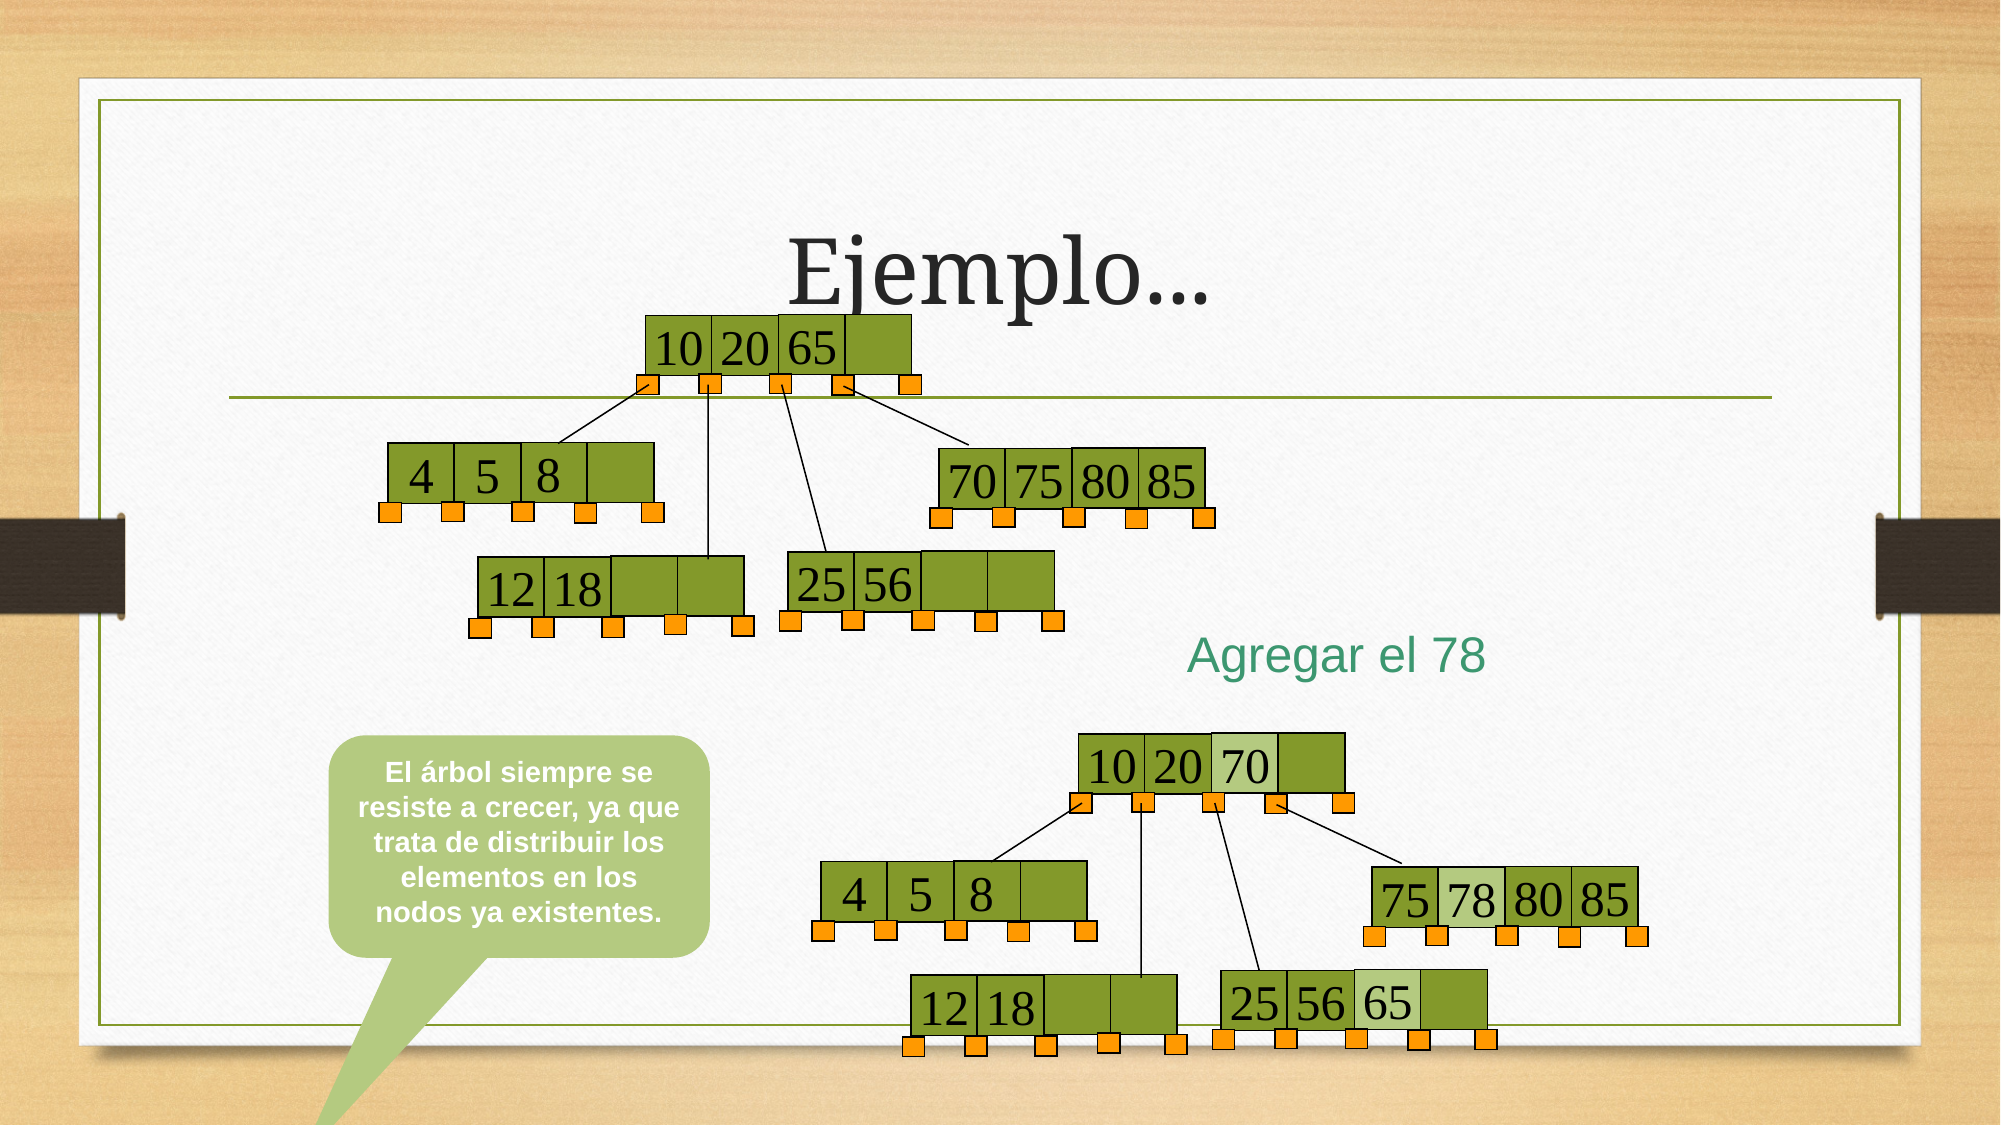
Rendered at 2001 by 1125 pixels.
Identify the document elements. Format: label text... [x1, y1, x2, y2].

text_box [1475, 1029, 1498, 1050]
text_box [1277, 733, 1345, 794]
text_box [832, 375, 855, 396]
text_box 4 [387, 443, 453, 504]
text_box 56 [1287, 970, 1354, 1031]
text_box 8 [954, 860, 1020, 922]
text_box 65 [778, 314, 844, 375]
text_box 5 [886, 861, 954, 922]
text_box [677, 556, 745, 617]
text_box 25 [1221, 970, 1287, 1031]
text_box [611, 556, 677, 617]
text_box 75 [1371, 867, 1437, 928]
text_box 25 [788, 551, 854, 612]
text_box [1192, 508, 1215, 528]
text_box [531, 617, 554, 638]
text_box [921, 551, 987, 612]
text_box [1035, 1036, 1058, 1056]
text_box [1212, 1029, 1235, 1050]
text_box [587, 442, 655, 503]
picture [0, 0, 2001, 1125]
text_box 20 [1144, 733, 1211, 794]
text_box [974, 611, 997, 632]
text_box [1425, 925, 1448, 946]
text_box 5 [453, 443, 521, 504]
text_box [699, 373, 722, 394]
text_box [930, 508, 953, 528]
text_box 85 [1571, 866, 1639, 927]
text_box 78 [1437, 867, 1505, 928]
text_box 12 [910, 975, 977, 1036]
text_box [1265, 793, 1288, 814]
text_box [574, 503, 597, 524]
text_box [441, 501, 464, 522]
text_box [1132, 792, 1155, 813]
text_box [731, 616, 754, 636]
text_box [899, 374, 922, 395]
text_box [1407, 1030, 1430, 1051]
text_box [964, 1036, 987, 1056]
text_box 85 [1138, 447, 1206, 509]
text_box [1558, 927, 1581, 948]
text_box 10 [645, 315, 711, 376]
text_box [1420, 969, 1488, 1030]
text_box 20 [711, 315, 778, 376]
text_box 70 [1211, 733, 1277, 794]
text_box [1164, 1034, 1187, 1055]
text_box [1110, 974, 1178, 1035]
text_box [1044, 974, 1110, 1035]
text_box [902, 1037, 925, 1057]
title Ejemplo... [212, 161, 1788, 375]
text_box 12 [477, 556, 543, 617]
text_box 80 [1072, 447, 1138, 509]
text_box [844, 314, 912, 375]
text_box [1625, 926, 1648, 947]
text_box 8 [521, 442, 587, 503]
text_box [641, 502, 664, 523]
text_box 80 [1505, 866, 1571, 927]
text_box [1125, 508, 1148, 529]
text_box [1202, 792, 1225, 813]
text_box [1007, 921, 1030, 942]
text_box 18 [977, 975, 1045, 1036]
text_box [945, 920, 968, 941]
text_box [1020, 860, 1088, 922]
text_box 56 [854, 551, 921, 612]
text_box [992, 507, 1015, 528]
text_box [636, 374, 659, 395]
text_box [664, 614, 687, 635]
text_box 18 [543, 556, 611, 617]
text_box [602, 617, 625, 638]
text_box 70 [938, 448, 1004, 509]
text_box [1345, 1028, 1368, 1049]
text_box Agregar el 78 [1172, 615, 1502, 691]
text_box [469, 618, 492, 639]
text_box [912, 610, 935, 631]
text_box 10 [1078, 733, 1144, 794]
text_box [1275, 1028, 1298, 1049]
text_box [874, 920, 897, 941]
text_box [1069, 793, 1092, 813]
text_box [379, 502, 402, 523]
text_box 4 [820, 861, 886, 922]
text_box El árbol siempre se resiste a crecer, ya que trata de distribuir los elementos en los nodos ya existentes. [315, 735, 710, 1125]
text_box [1332, 793, 1355, 813]
text_box [1363, 926, 1386, 947]
text_box [841, 610, 865, 631]
text_box [1041, 611, 1064, 631]
text_box [512, 501, 535, 522]
text_box [779, 611, 802, 631]
text_box [1074, 921, 1097, 941]
text_box [812, 921, 835, 941]
text_box 75 [1004, 448, 1072, 509]
text_box [769, 373, 792, 394]
text_box 65 [1354, 969, 1420, 1030]
text_box [1062, 507, 1086, 528]
text_box [1097, 1033, 1120, 1053]
text_box [1496, 925, 1519, 946]
text_box [987, 551, 1055, 612]
